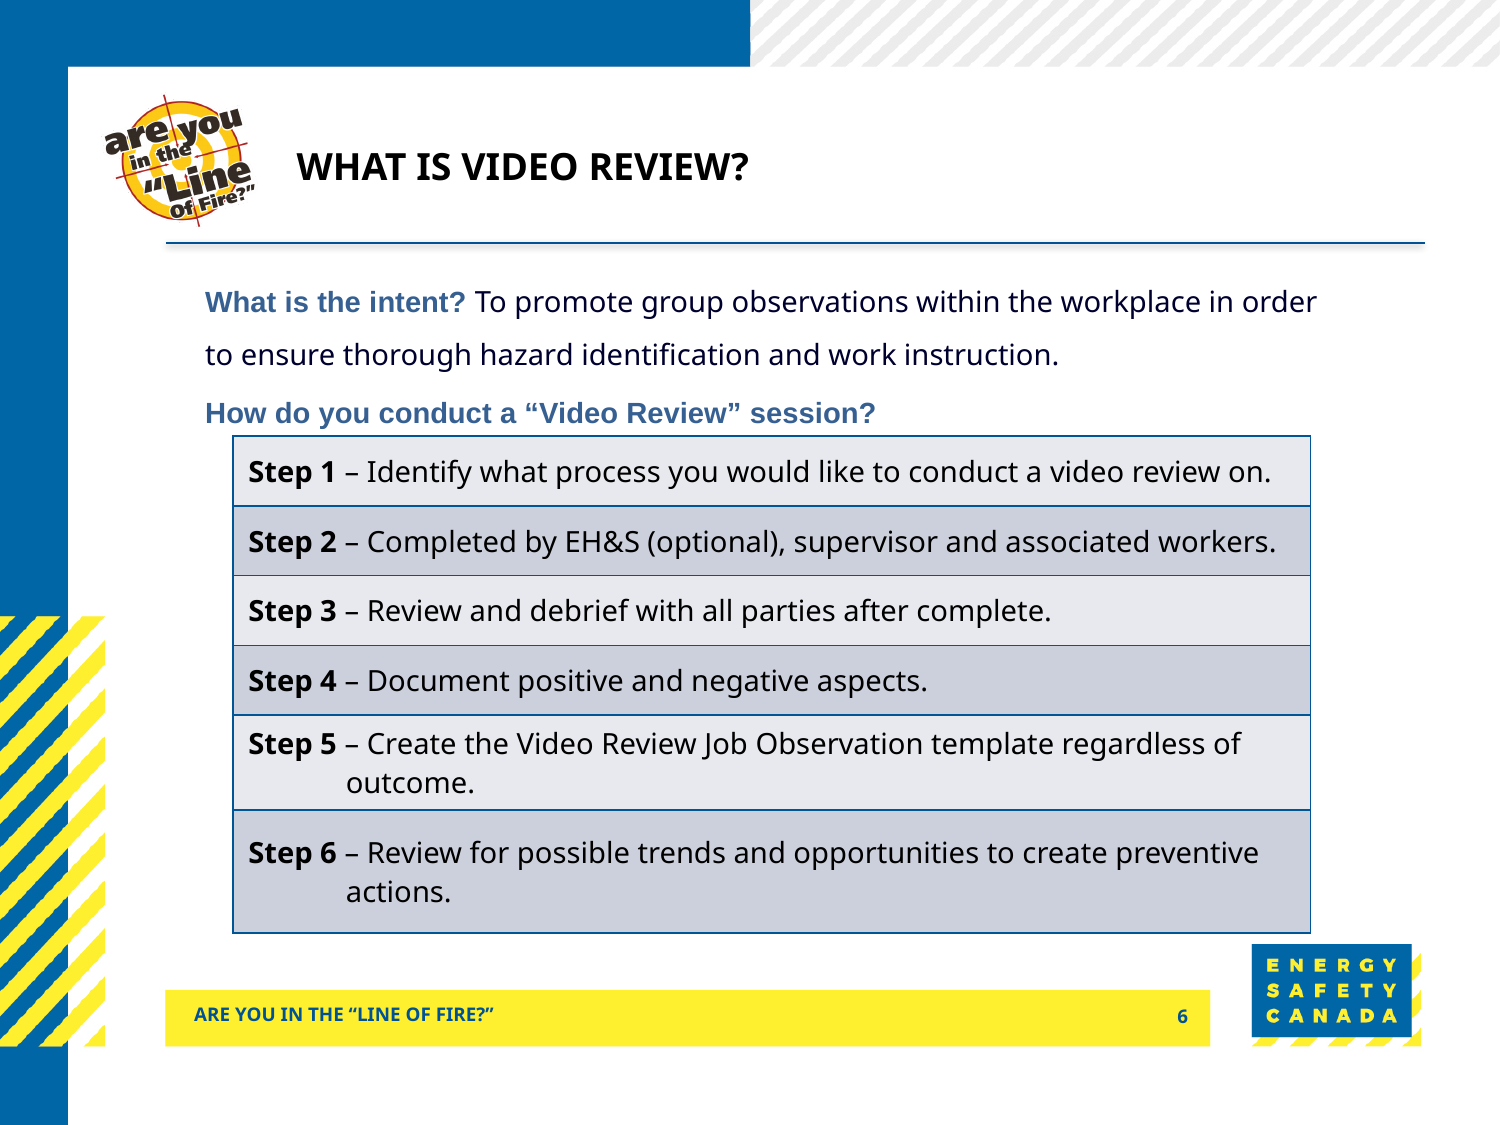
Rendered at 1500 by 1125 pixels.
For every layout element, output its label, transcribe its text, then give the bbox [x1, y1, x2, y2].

footer ARE YOU IN THE “LINE OF FIRE?” [179, 987, 1010, 1044]
table_cell Step 6 – Review for possible trends and opportunities to create preventive actions. [234, 811, 1310, 932]
table_cell Step 4 – Document positive and negative aspects. [234, 646, 1310, 714]
table_header Step 1 – Identify what process you would like to conduct a video review on. [234, 437, 1310, 505]
slide_number 6 [1051, 987, 1204, 1048]
title What is video review? [296, 135, 1427, 257]
table_cell Step 2 – Completed by EH&S (optional), supervisor and associated workers. [234, 507, 1310, 575]
table_cell Step 5 – Create the Video Review Job Observation template regardless of outcome. [234, 716, 1310, 809]
picture [0, 0, 1500, 1125]
table_cell Step 3 – Review and debrief with all parties after complete. [234, 576, 1310, 645]
list What is the intent? To promote group observations within the workplace in order to ensure thorough hazard identification and work instruction. How do you conduct a “Video Review” session? [167, 258, 1352, 438]
